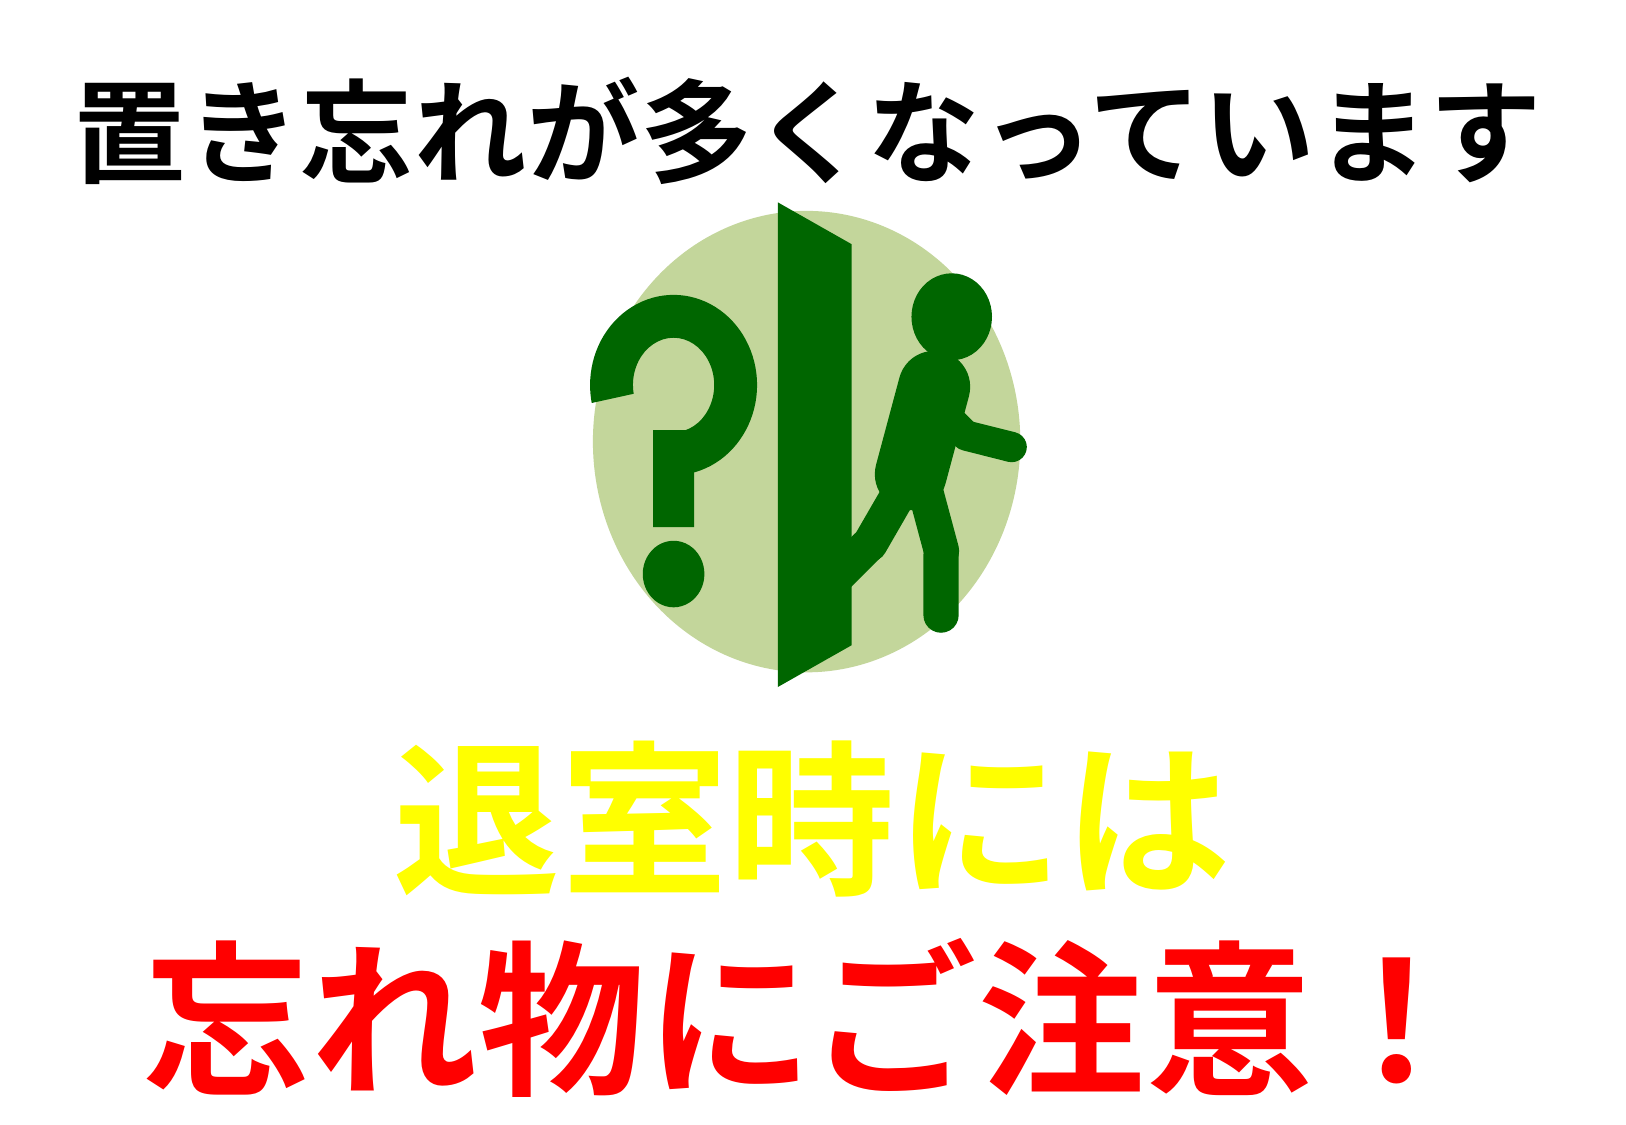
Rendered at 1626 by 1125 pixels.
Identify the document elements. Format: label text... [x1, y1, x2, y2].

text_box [589, 201, 1028, 688]
text_box 置き忘れが多くなっています [0, 54, 1625, 205]
text_box 退室時には 忘れ物にご注意！ [0, 708, 1625, 1124]
